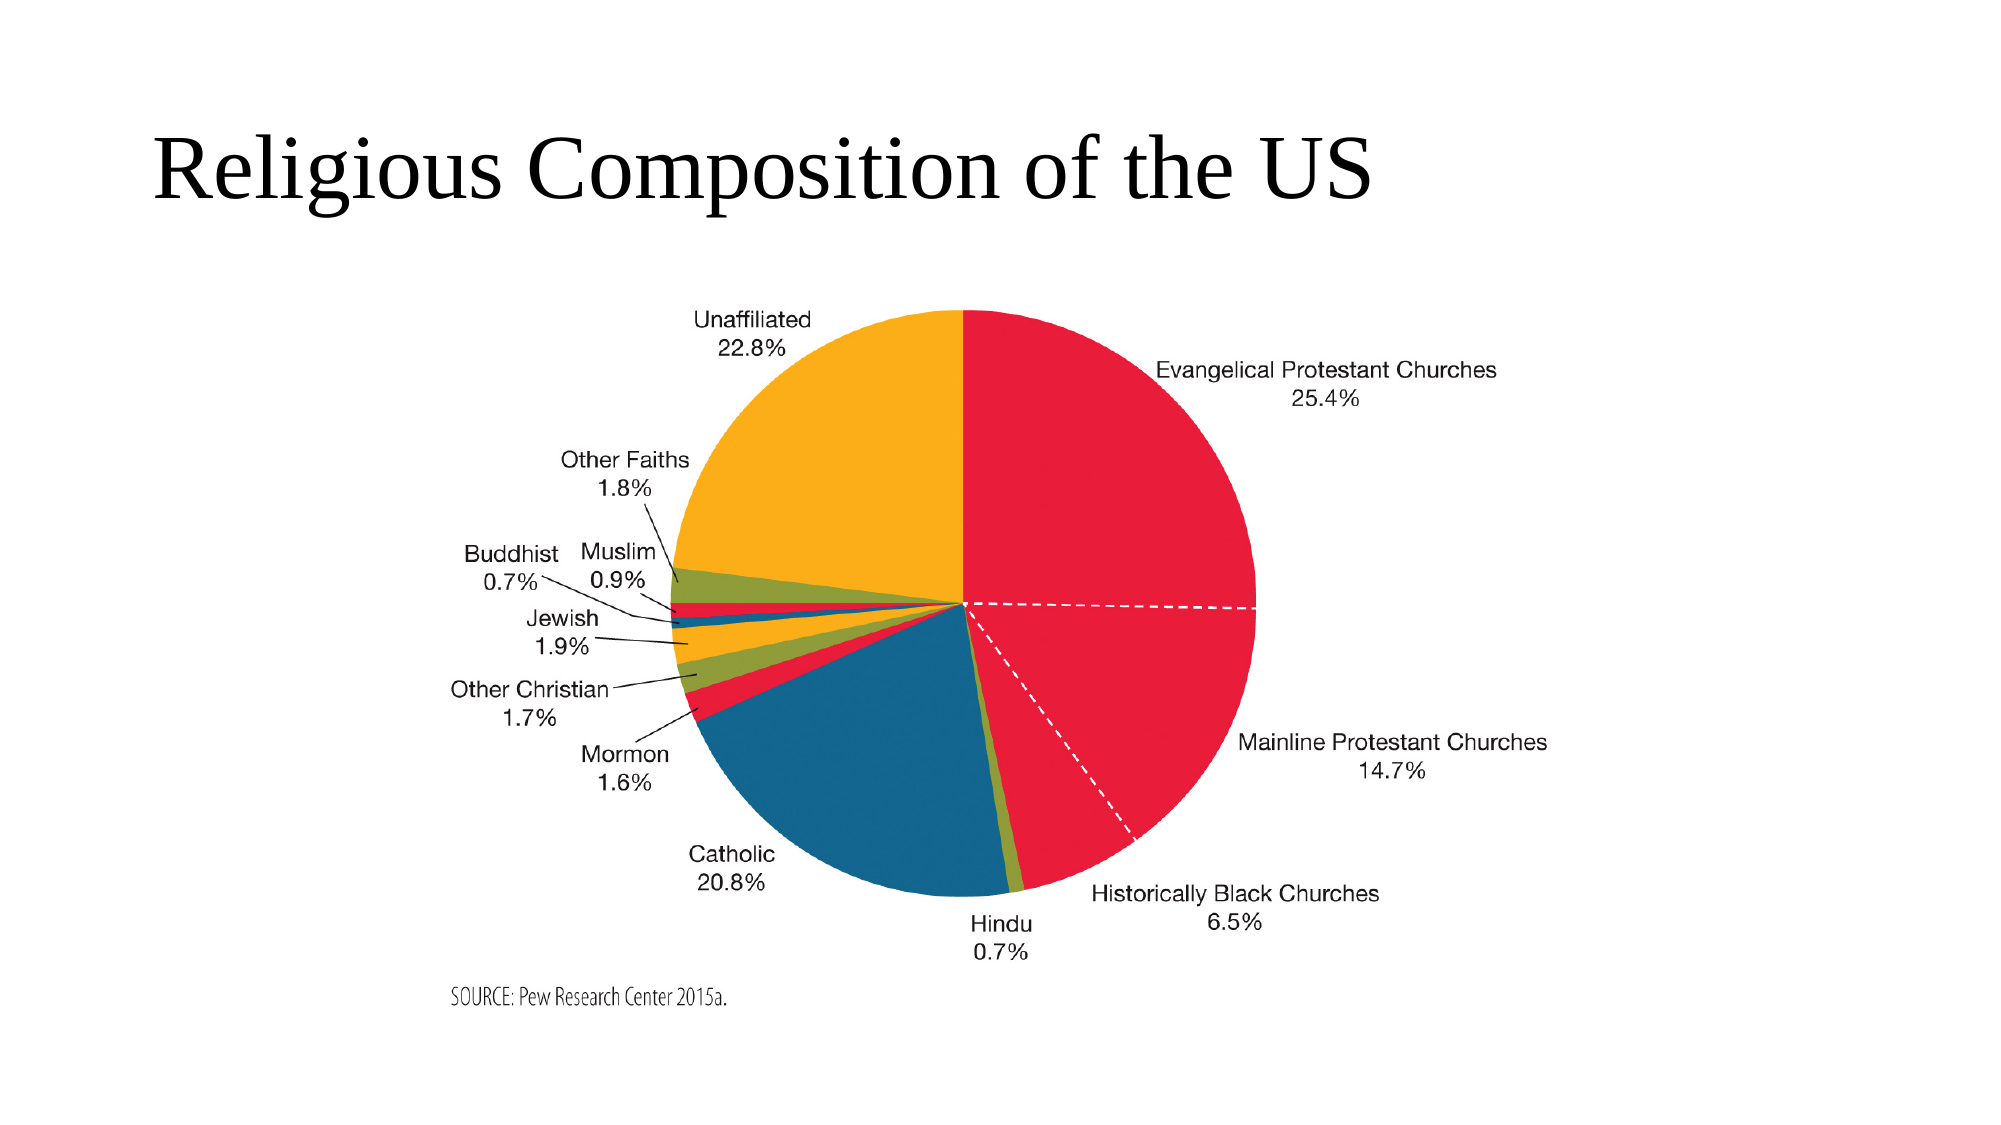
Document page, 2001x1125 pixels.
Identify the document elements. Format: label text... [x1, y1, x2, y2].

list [442, 299, 1558, 1014]
title Religious Composition of the US [137, 59, 1863, 278]
